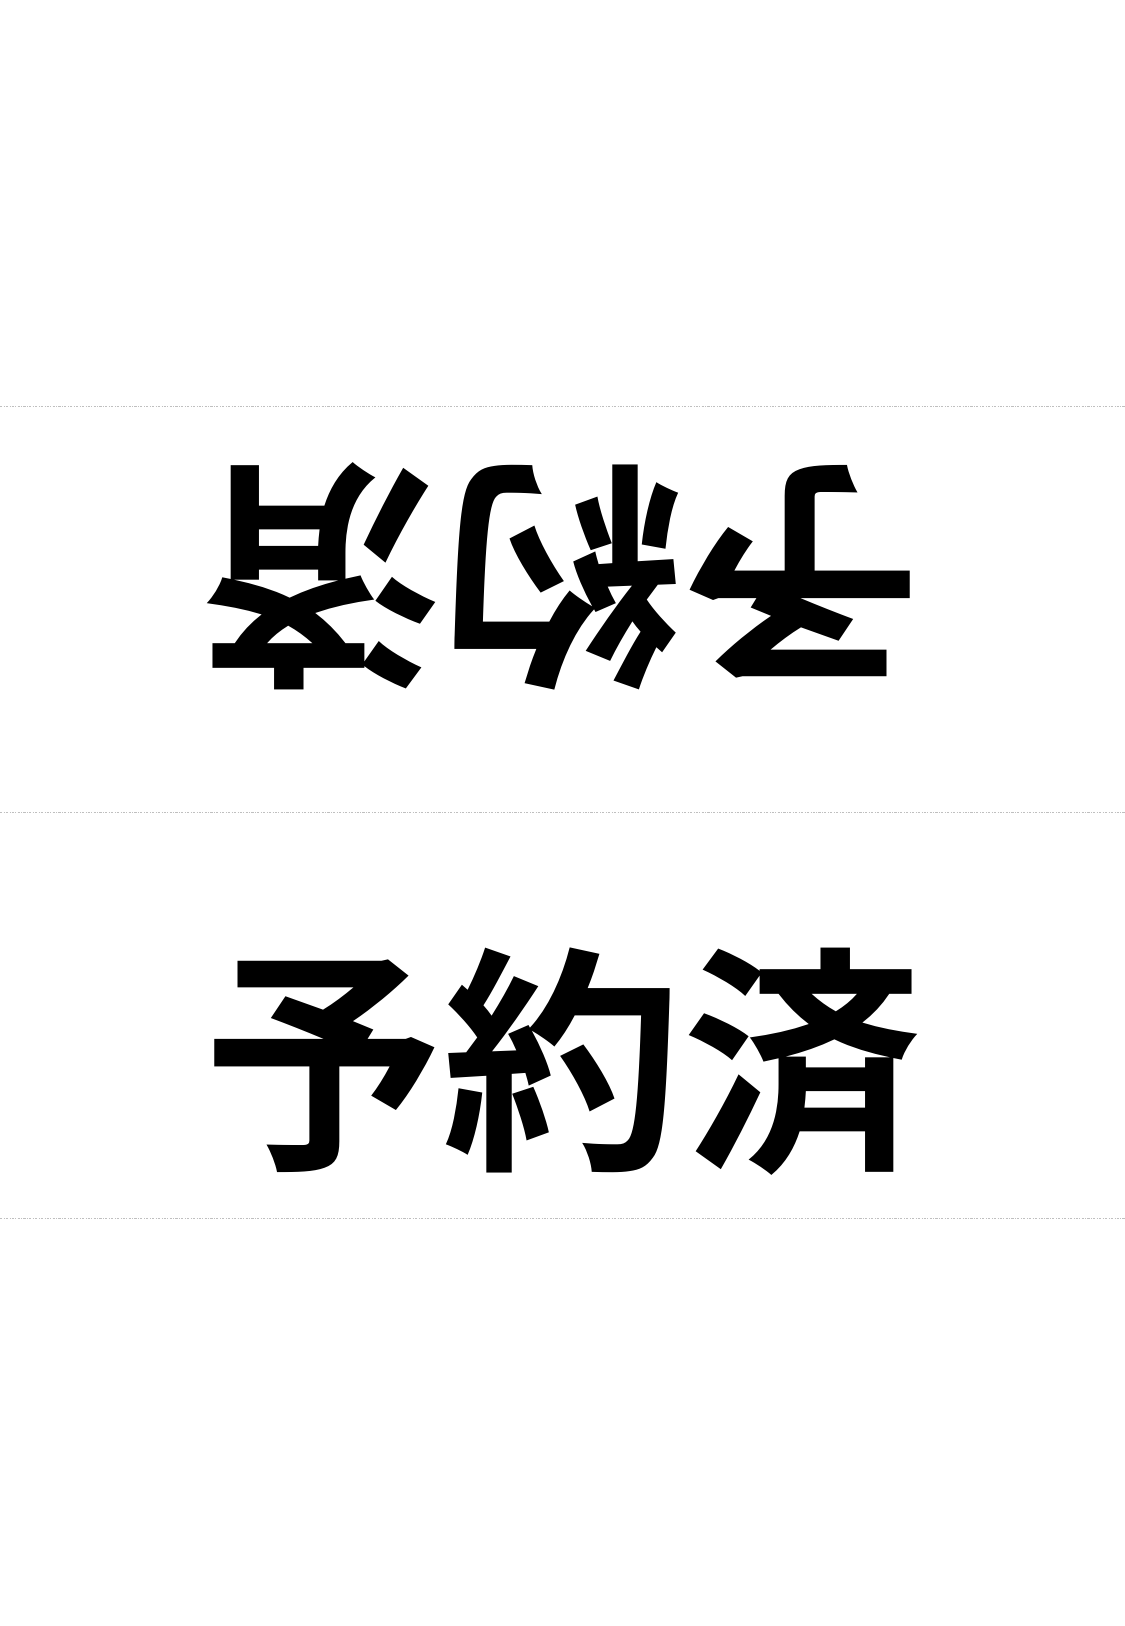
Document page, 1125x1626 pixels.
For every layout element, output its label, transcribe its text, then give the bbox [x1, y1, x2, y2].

text_box 予約済 [188, 431, 937, 734]
text_box 予約済 [188, 904, 937, 1207]
